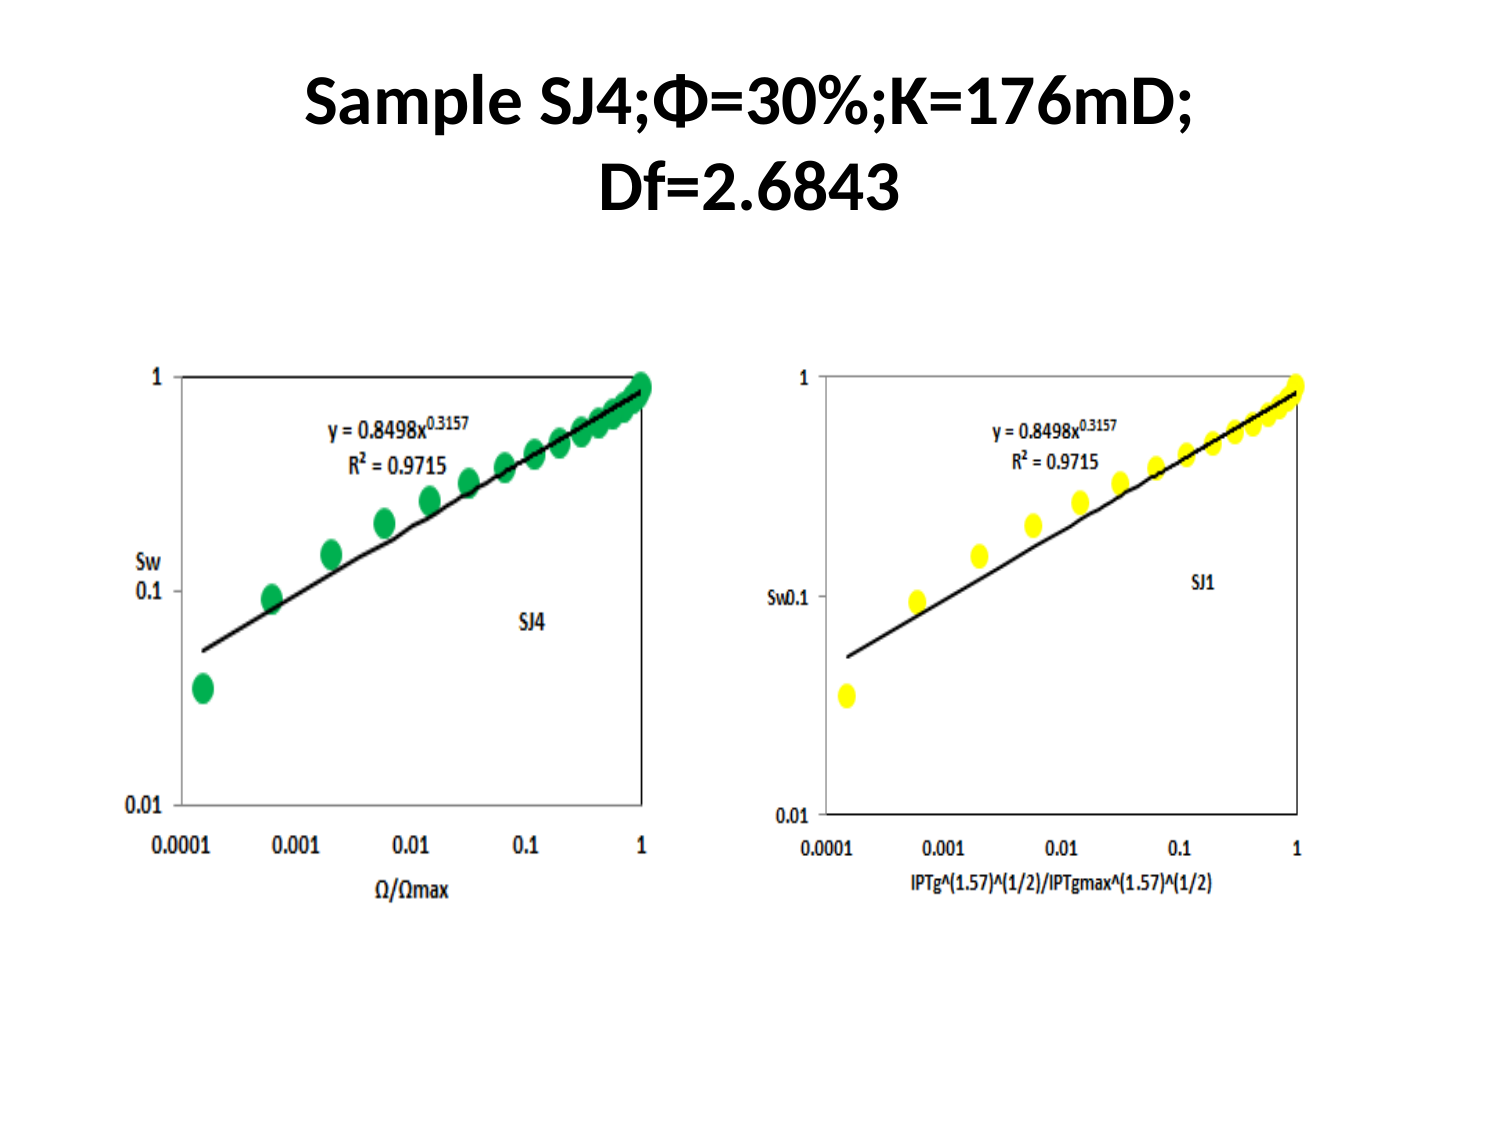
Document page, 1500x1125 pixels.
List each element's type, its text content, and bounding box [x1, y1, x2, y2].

title Sample SJ4;Φ=30%;K=176mD; Df=2.6843 [75, 45, 1425, 233]
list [762, 349, 1426, 901]
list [74, 274, 738, 951]
